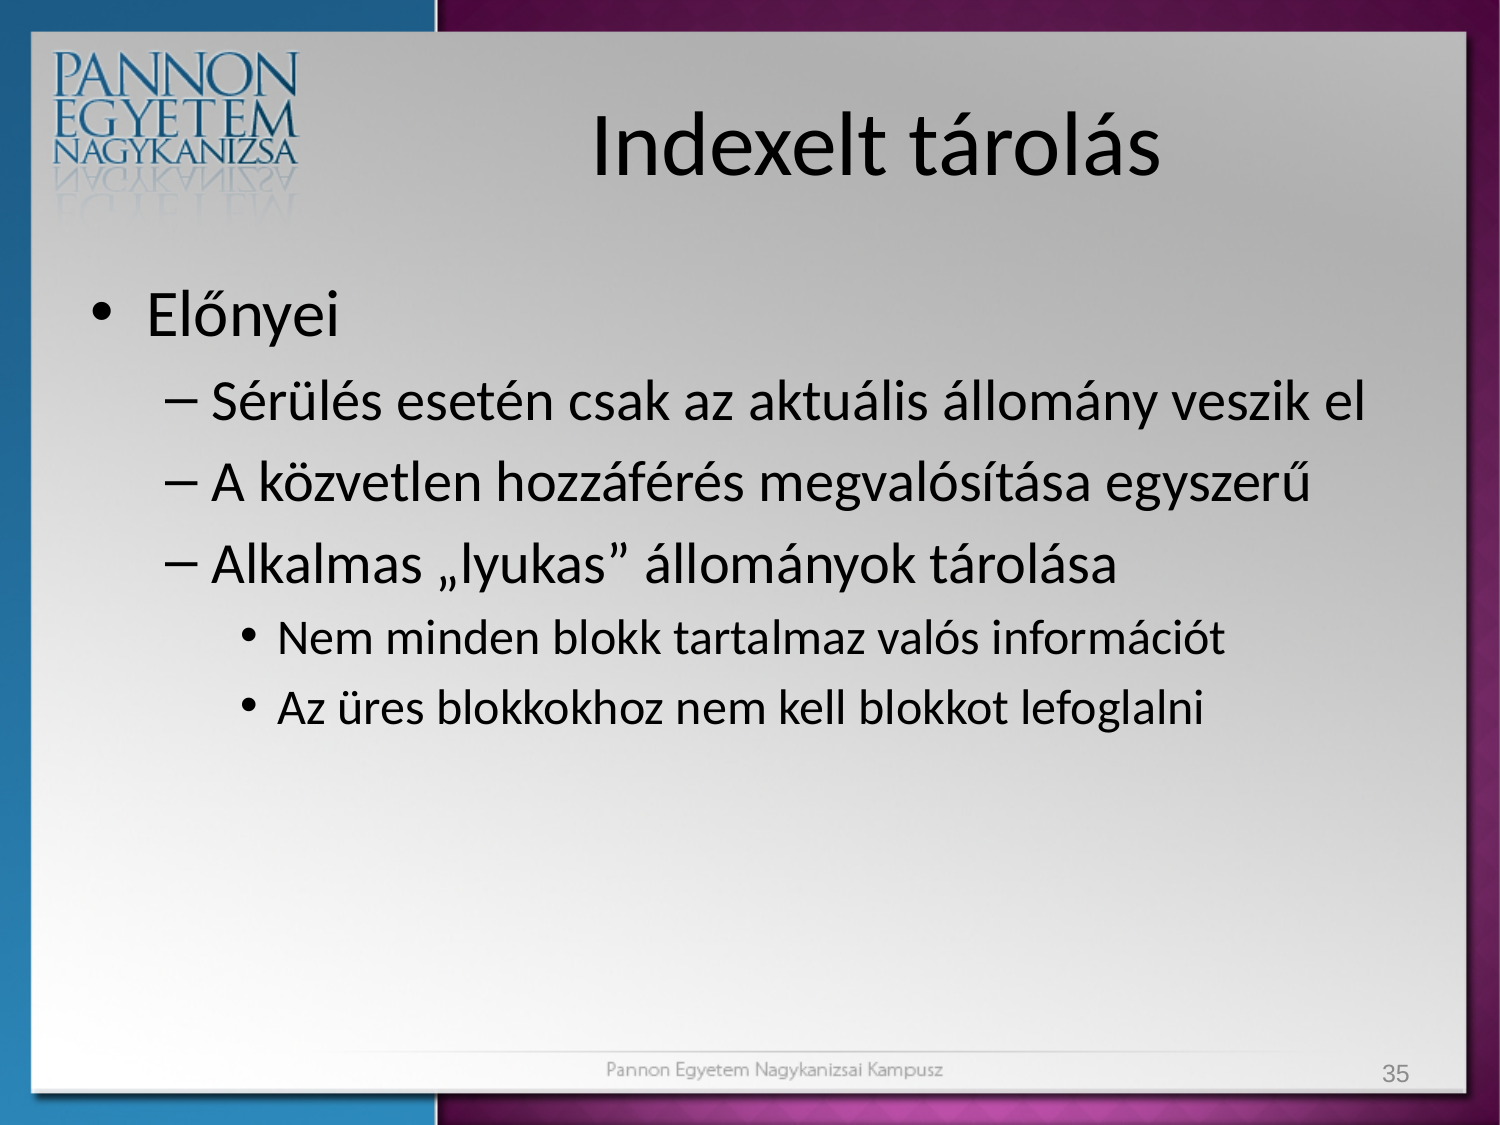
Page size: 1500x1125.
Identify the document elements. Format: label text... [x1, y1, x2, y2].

slide_number 35 [1074, 1042, 1425, 1103]
picture [0, 0, 1500, 1125]
title Indexelt tárolás [328, 45, 1425, 233]
list Előnyei Sérülés esetén csak az aktuális állomány veszik el A közvetlen hozzáférés megvalósítása egyszerű Alkalmas „lyukas” állományok tárolása Nem minden blokk tartalmaz valós információt Az üres blokkokhoz nem kell blokkot lefoglalni [75, 262, 1425, 1038]
